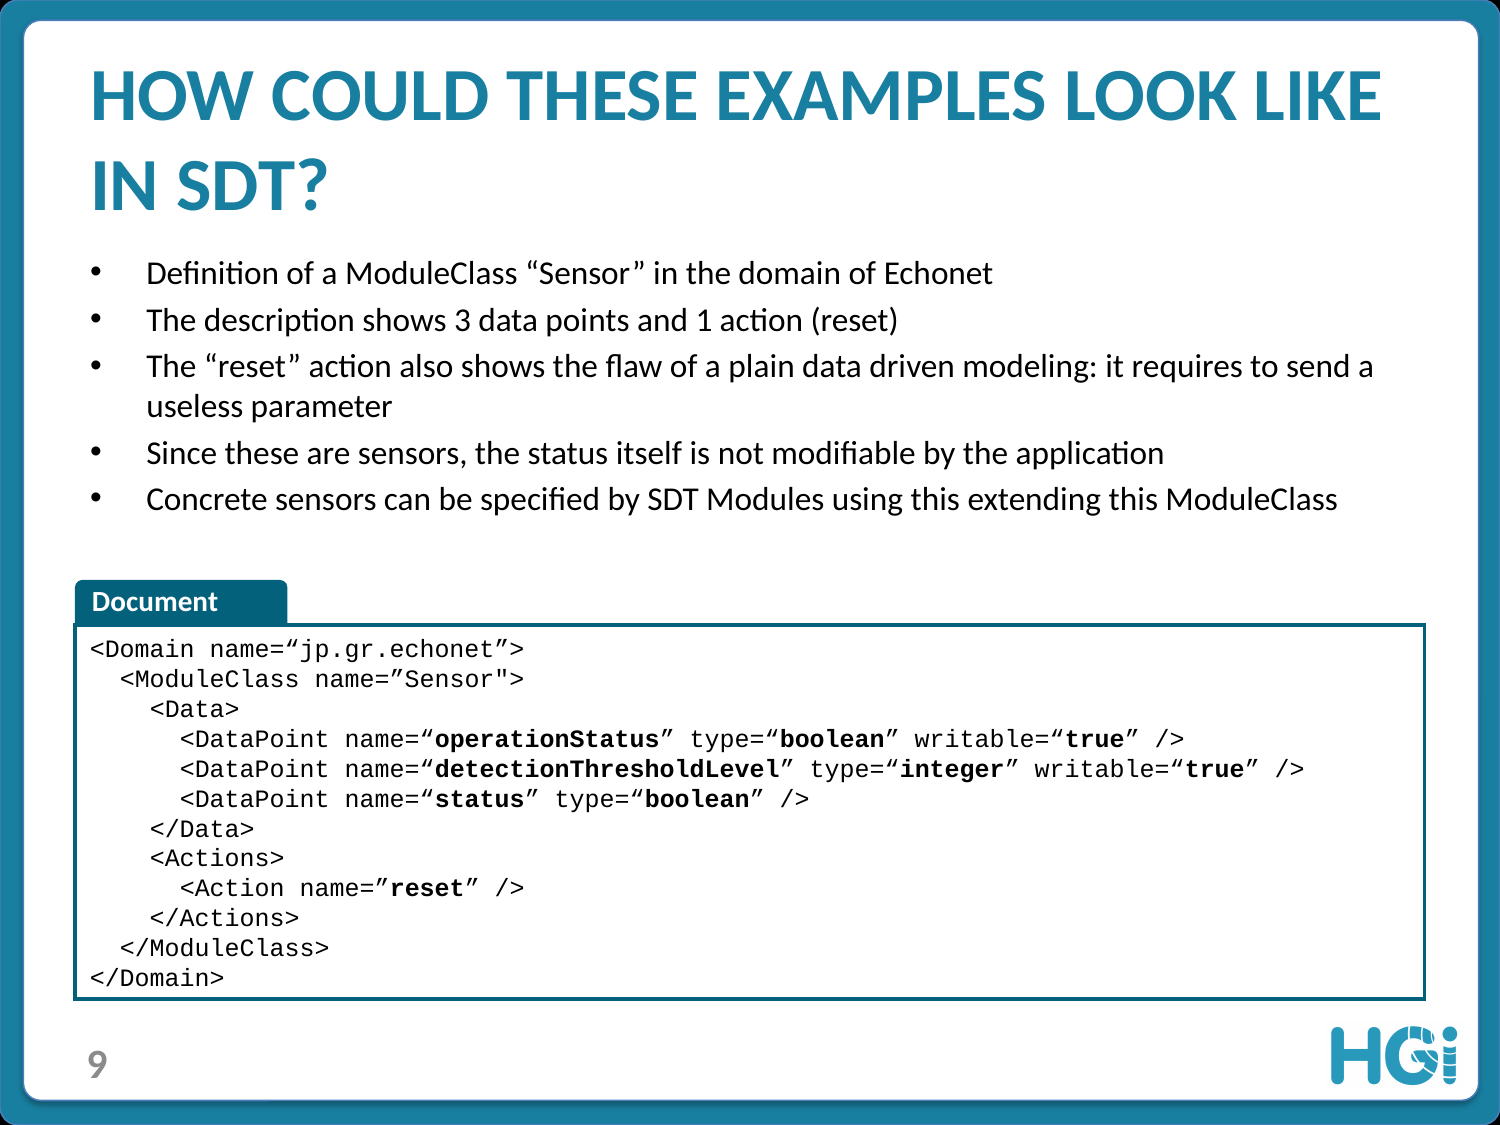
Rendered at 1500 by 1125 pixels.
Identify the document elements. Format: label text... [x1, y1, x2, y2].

title How could these examples look like in SDT? [75, 45, 1425, 233]
text_box Definition of a ModuleClass “Sensor” in the domain of Echonet The description shows 3 data points and 1 action (reset) The “reset” action also shows the flaw of a plain data driven modeling: it requires to send a useless parameter Since these are sensors, the status itself is not modifiable by the application Concrete sensors can be specified by SDT Modules using this extending this ModuleClass [74, 244, 1447, 551]
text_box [74, 579, 1426, 1004]
picture [1326, 1020, 1465, 1089]
